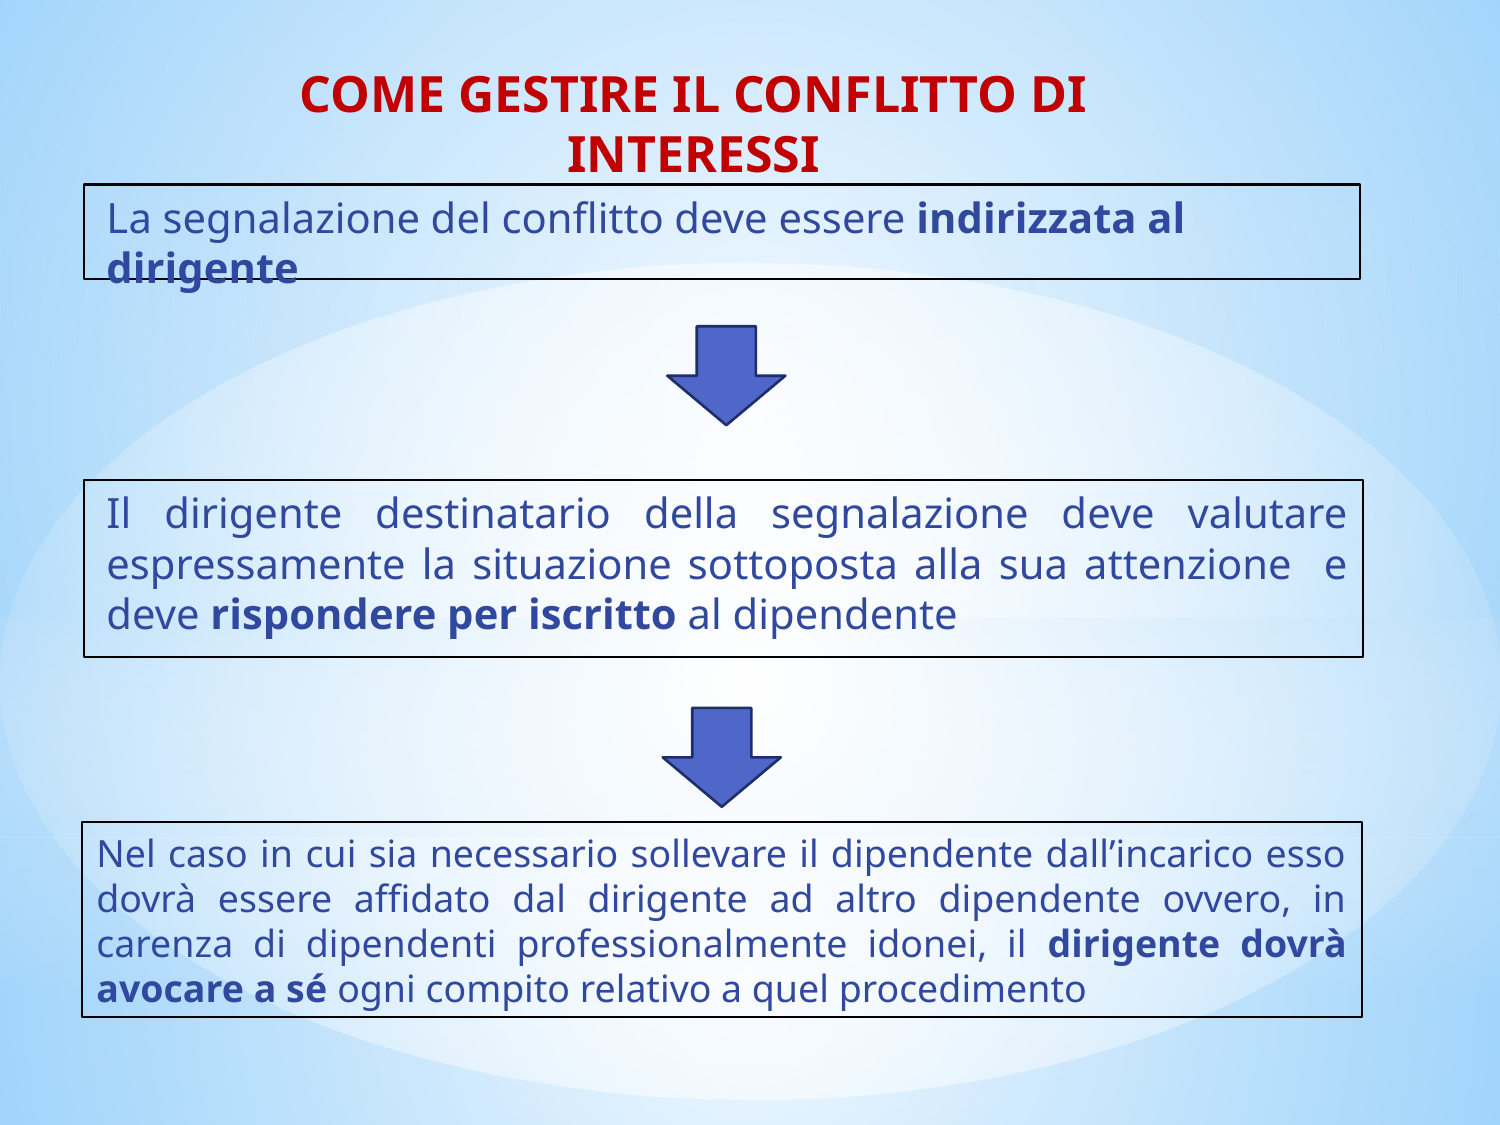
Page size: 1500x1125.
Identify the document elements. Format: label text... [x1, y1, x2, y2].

title COME GESTIRE IL CONFLITTO DI INTERESSI [159, 54, 1228, 184]
list La segnalazione del conflitto deve essere indirizzata al dirigente [83, 184, 1360, 279]
text_box Nel caso in cui sia necessario sollevare il dipendente dall’incarico esso dovrà essere affidato dal dirigente ad altro dipendente ovvero, in carenza di dipendenti professionalmente idonei, il dirigente dovrà avocare a sé ogni compito relativo a quel procedimento [81, 822, 1362, 1017]
text_box [666, 324, 787, 427]
text_box Il dirigente destinatario della segnalazione deve valutare espressamente la situazione sottoposta alla sua attenzione e deve rispondere per iscritto al dipendente [83, 479, 1363, 657]
text_box [661, 706, 783, 808]
